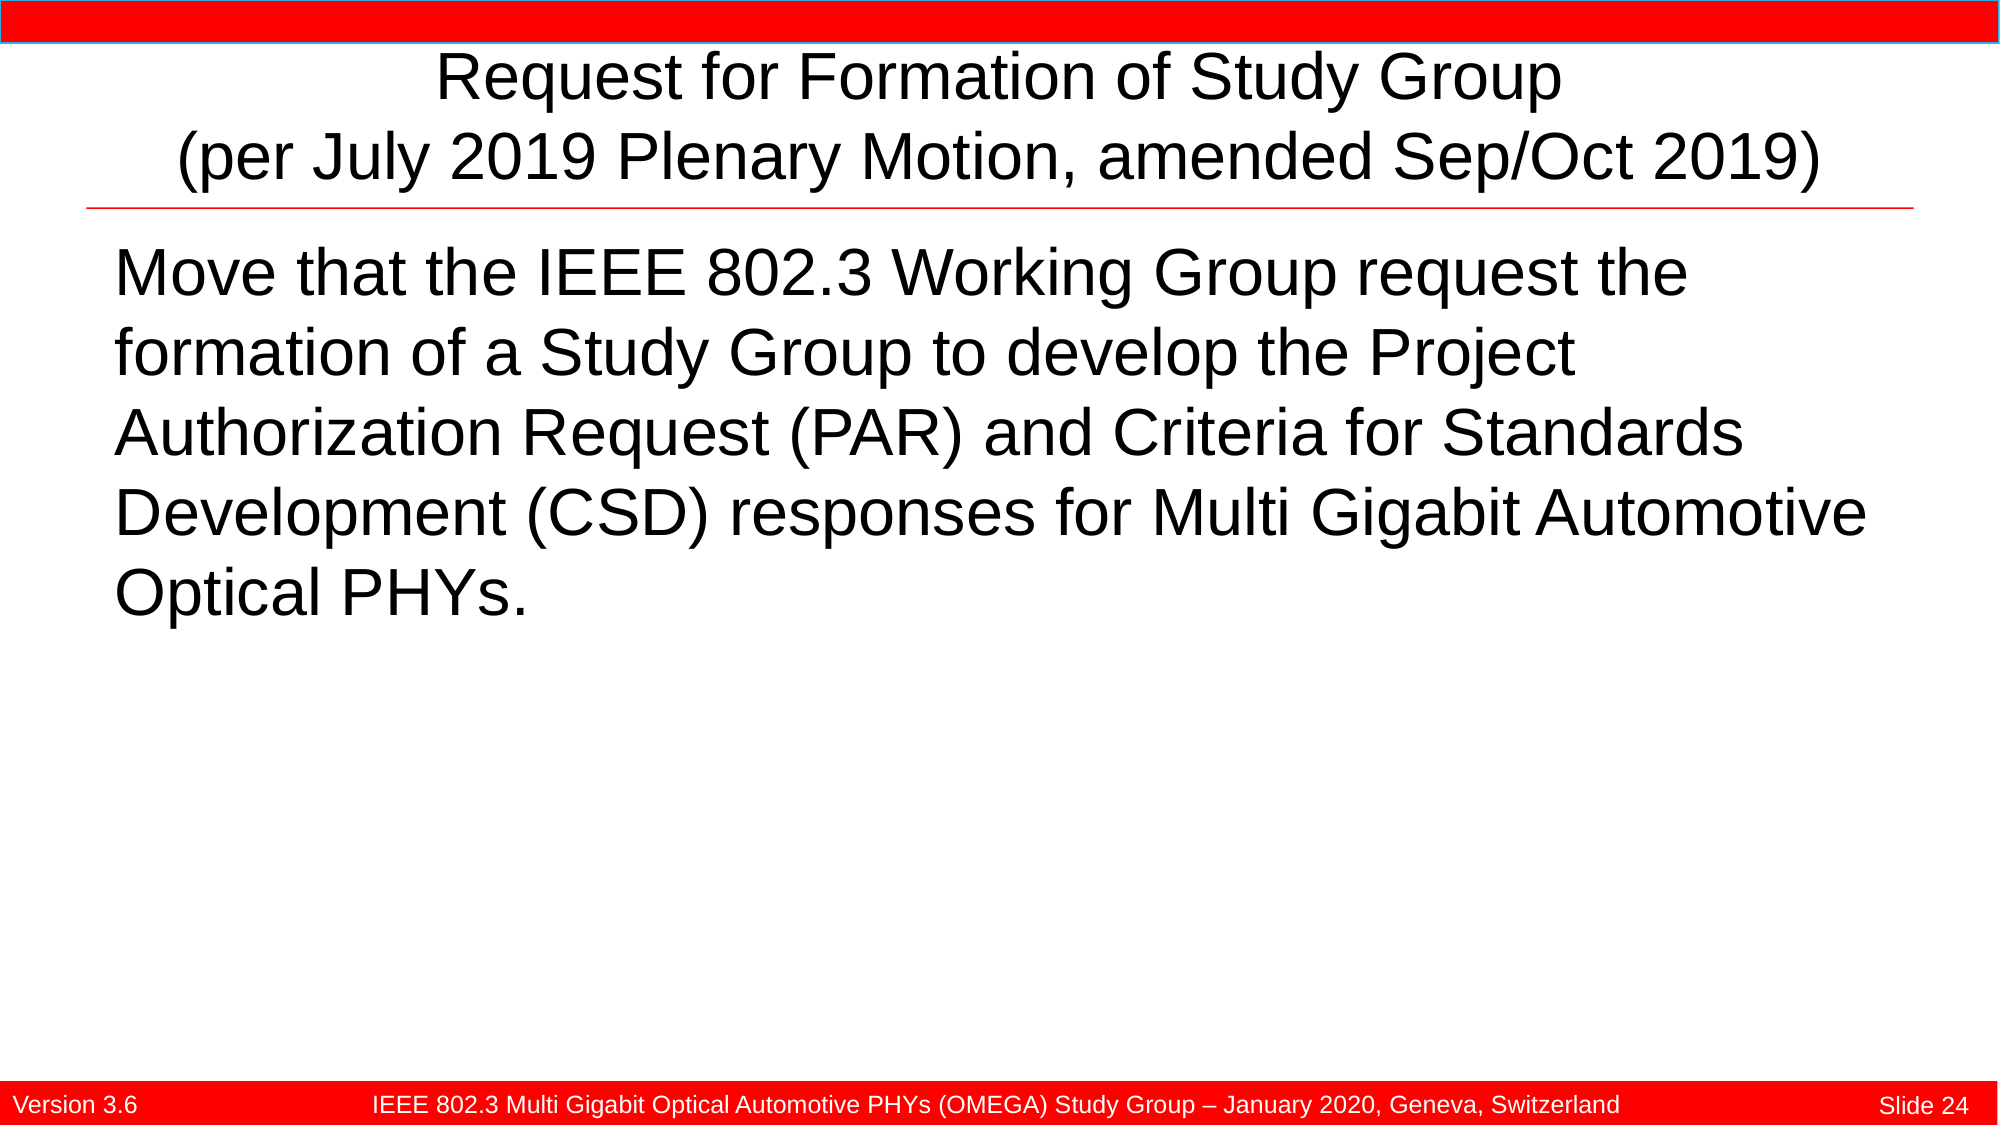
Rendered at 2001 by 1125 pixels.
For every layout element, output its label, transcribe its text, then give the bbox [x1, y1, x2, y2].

title Request for Formation of Study Group (per July 2019 Plenary Motion, amended Sep/Oct 2019) [90, 77, 1910, 209]
list Move that the IEEE 802.3 Working Group request the formation of a Study Group to develop the Project Authorization Request (PAR) and Criteria for Standards Development (CSD) responses for Multi Gigabit Automotive Optical PHYs. [99, 221, 1901, 965]
